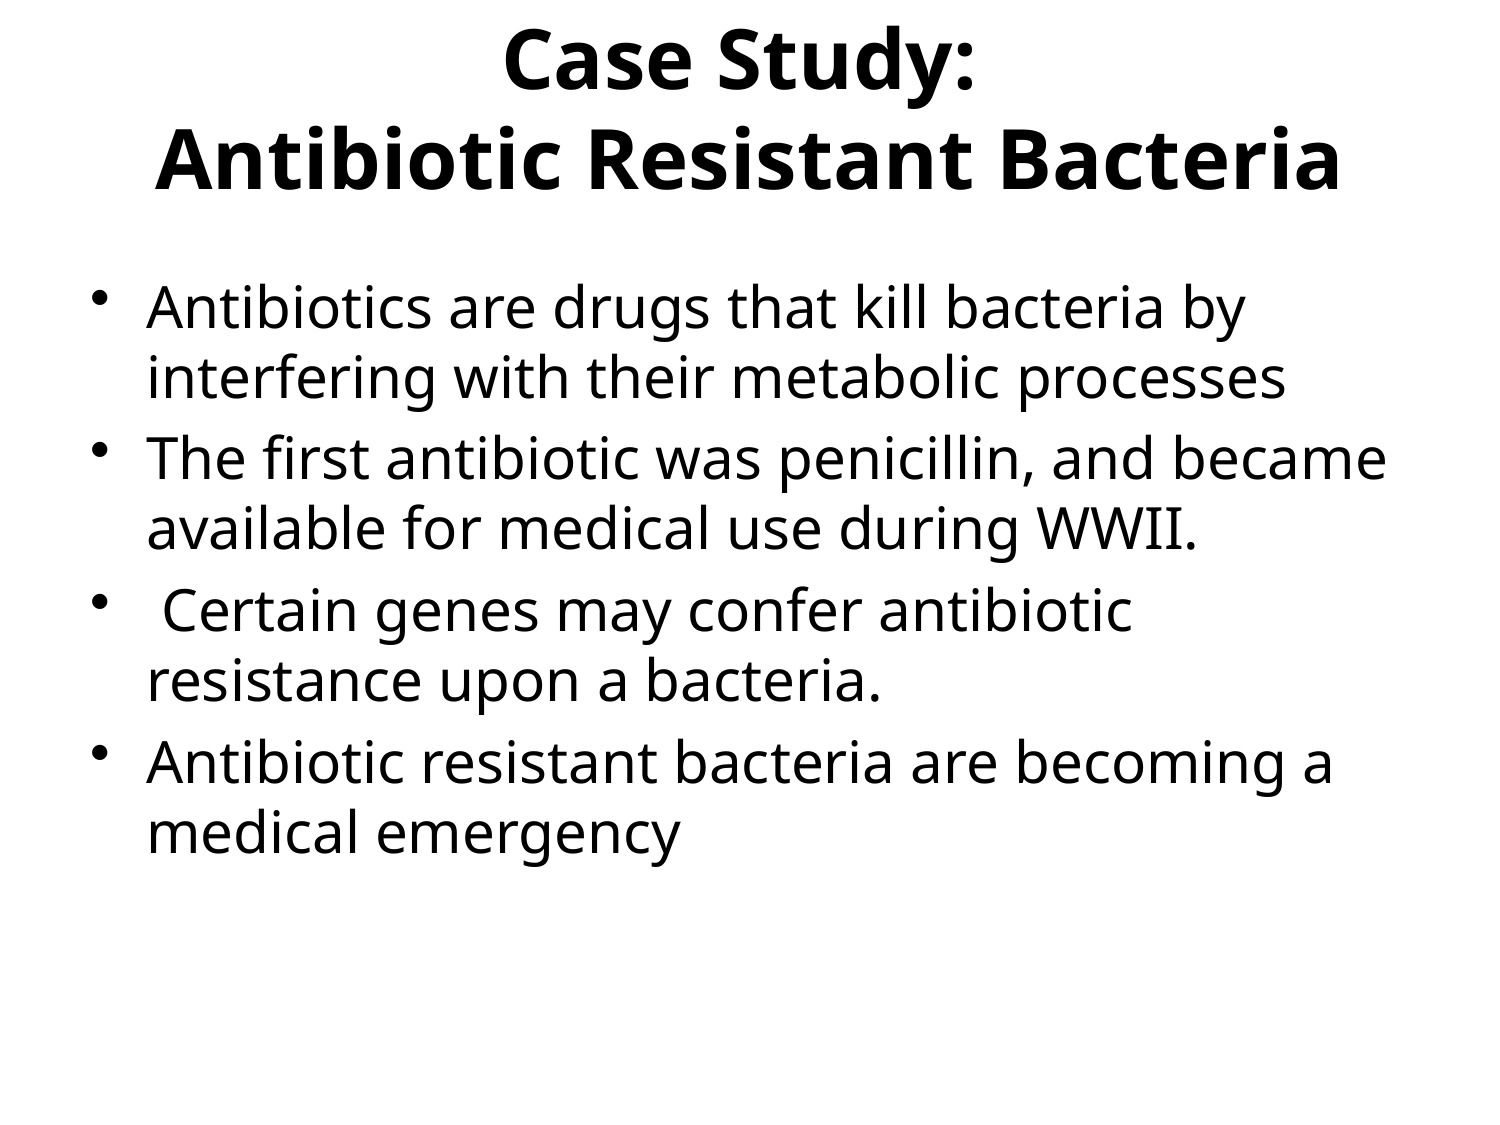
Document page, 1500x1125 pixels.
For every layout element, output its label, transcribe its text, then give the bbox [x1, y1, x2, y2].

title Case Study: Antibiotic Resistant Bacteria [74, 12, 1426, 201]
list Antibiotics are drugs that kill bacteria by interfering with their metabolic processes The first antibiotic was penicillin, and became available for medical use during WWII. Certain genes may confer antibiotic resistance upon a bacteria. Antibiotic resistant bacteria are becoming a medical emergency [74, 262, 1426, 1063]
